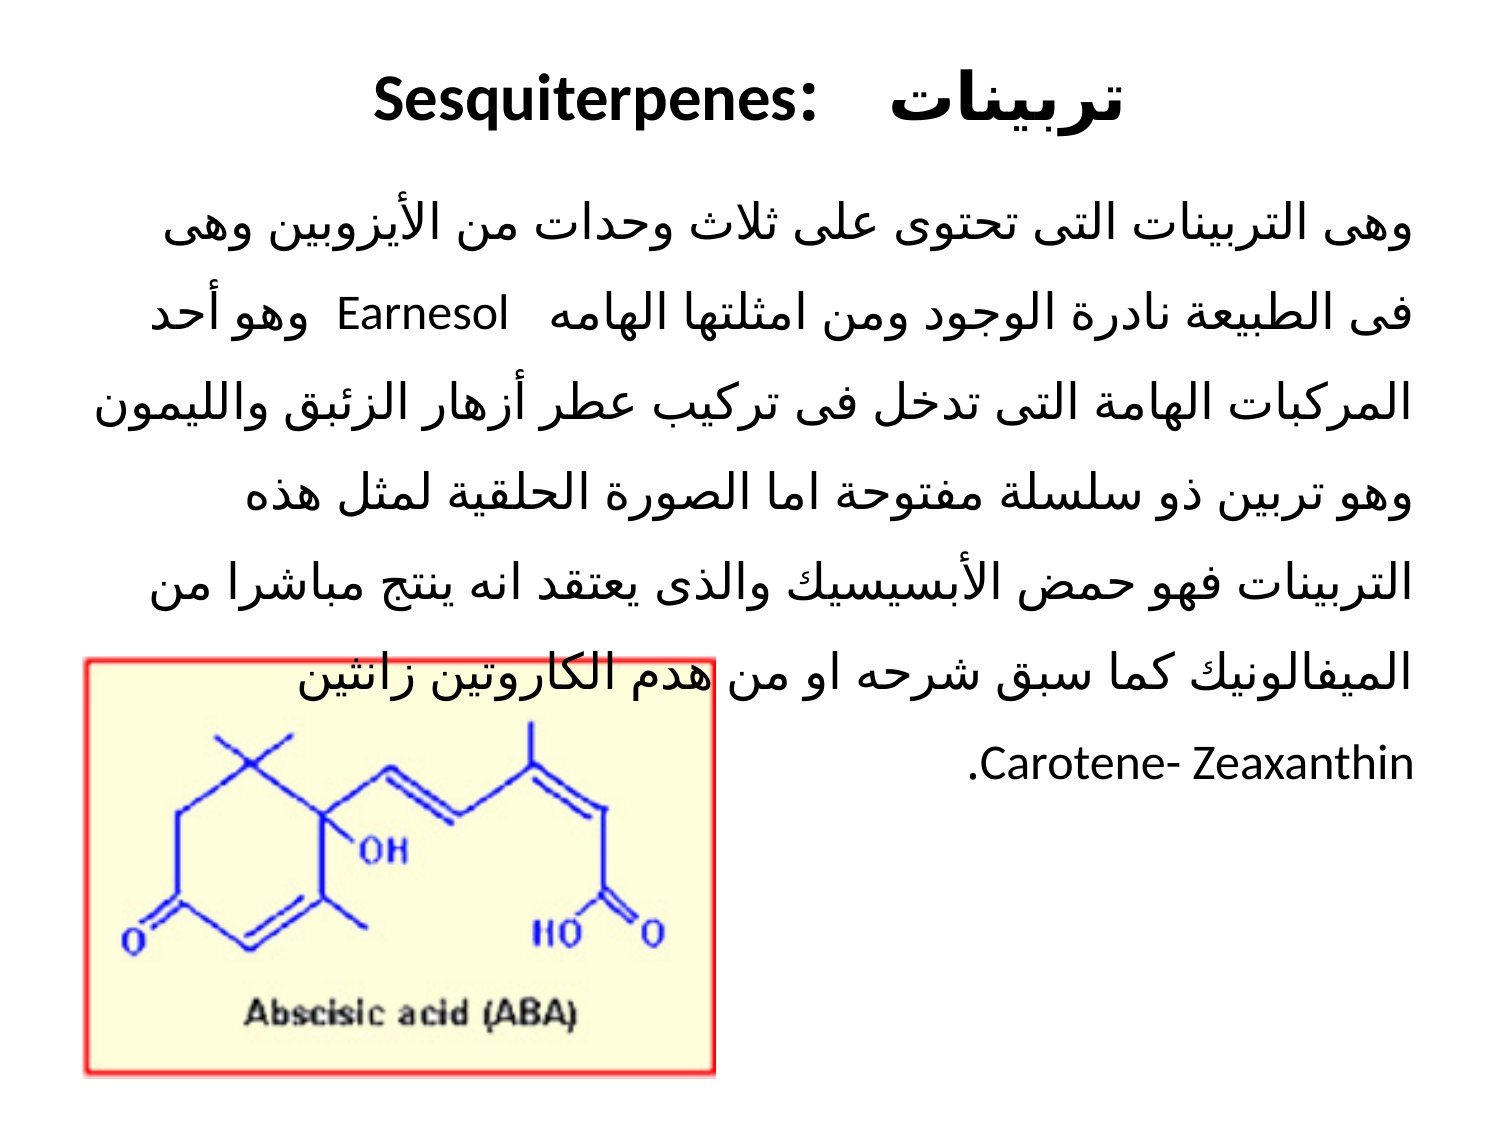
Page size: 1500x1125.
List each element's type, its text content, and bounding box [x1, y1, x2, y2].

text_box وهى التربينات التى تحتوى على ثلاث وحدات من الأيزوبين وهى فى الطبيعة نادرة الوجود ومن امثلتها الهامه Earnesol وهو أحد المركبات الهامة التى تدخل فى تركيب عطر أزهار الزئبق والليمون وهو تربين ذو سلسلة مفتوحة اما الصورة الحلقية لمثل هذه التربينات فهو حمض الأبسيسيك والذى يعتقد انه ينتج مباشرا من الميفالونيك كما سبق شرحه او من هدم الكاروتين زانثين Carotene- Zeaxanthin. [70, 152, 1430, 858]
picture [81, 655, 717, 1079]
text_box تربينات :Sesquiterpenes [341, 46, 1142, 142]
